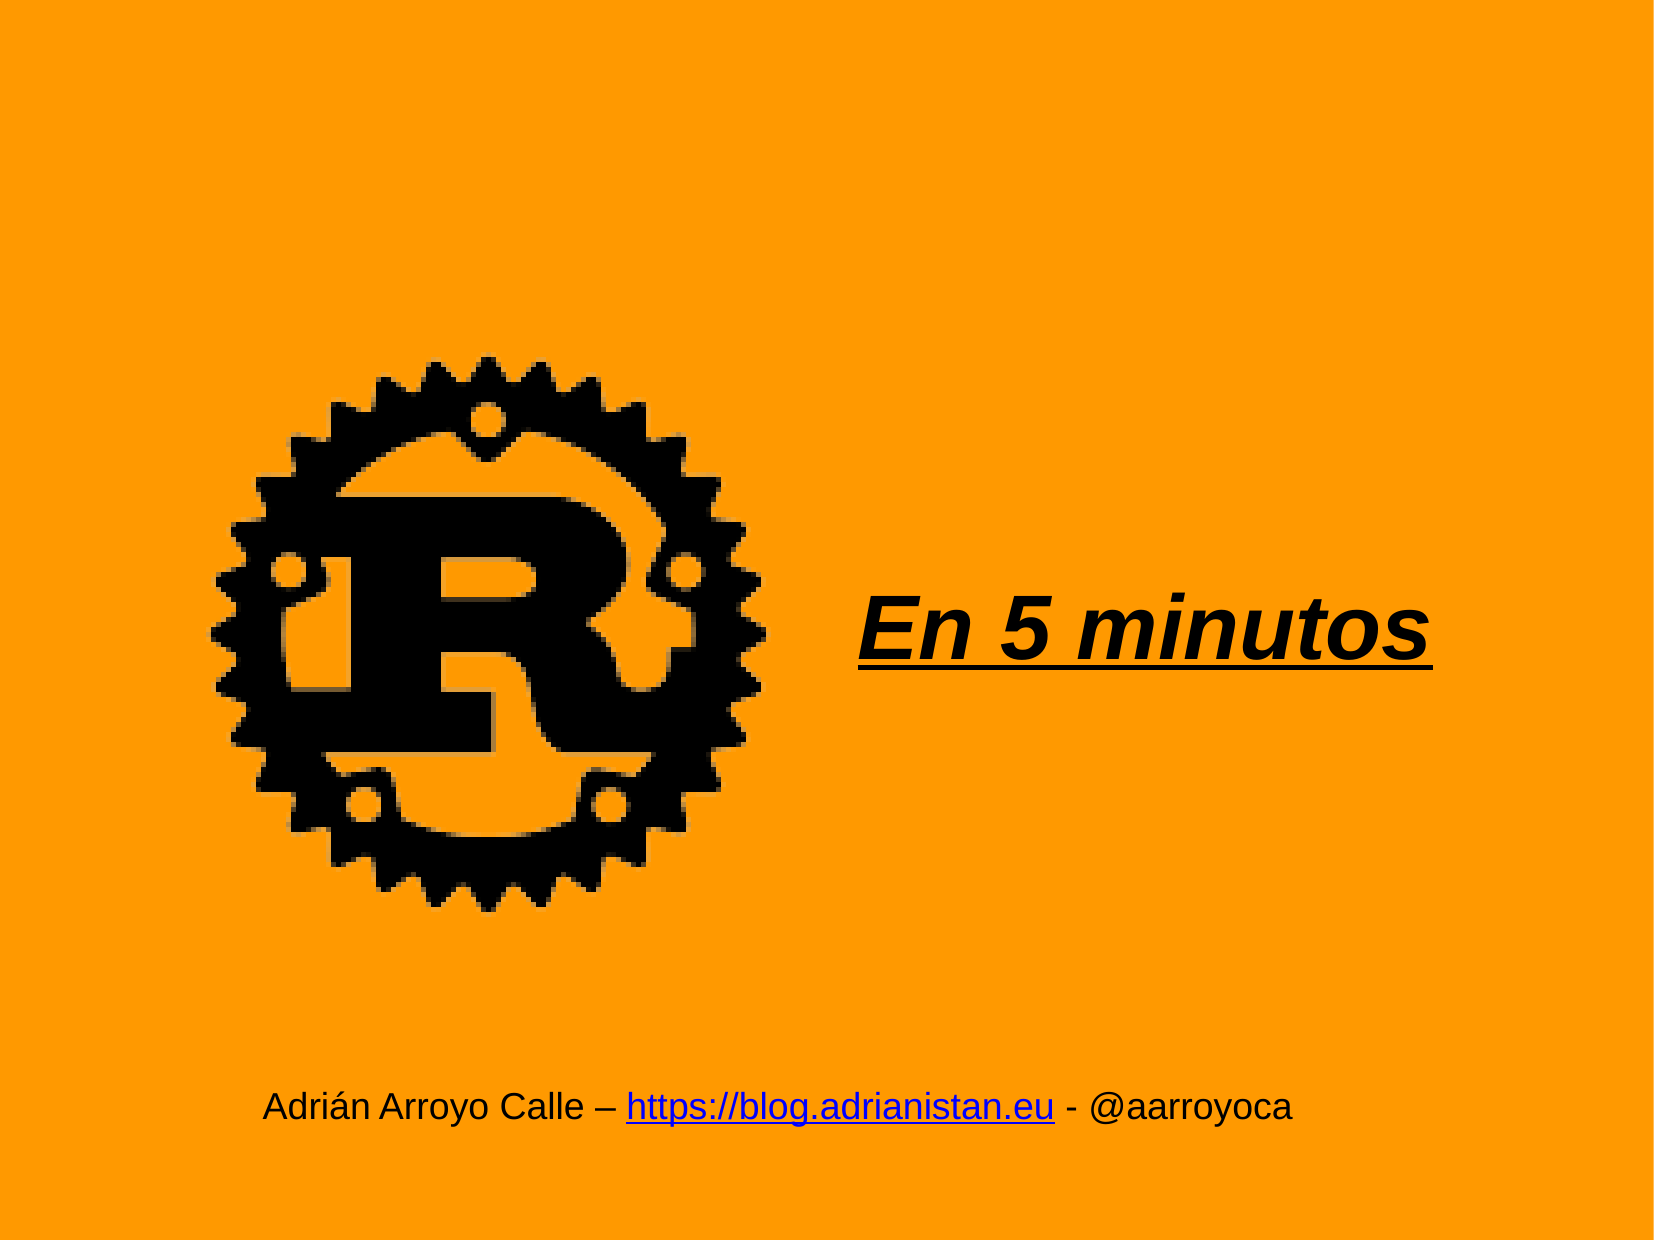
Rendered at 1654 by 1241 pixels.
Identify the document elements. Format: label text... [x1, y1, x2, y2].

text_box Adrián Arroyo Calle – https://blog.adrianistan.eu - @aarroyoca [247, 1074, 1453, 1134]
picture [105, 252, 882, 1028]
text_box En 5 minutos [885, 519, 1654, 727]
